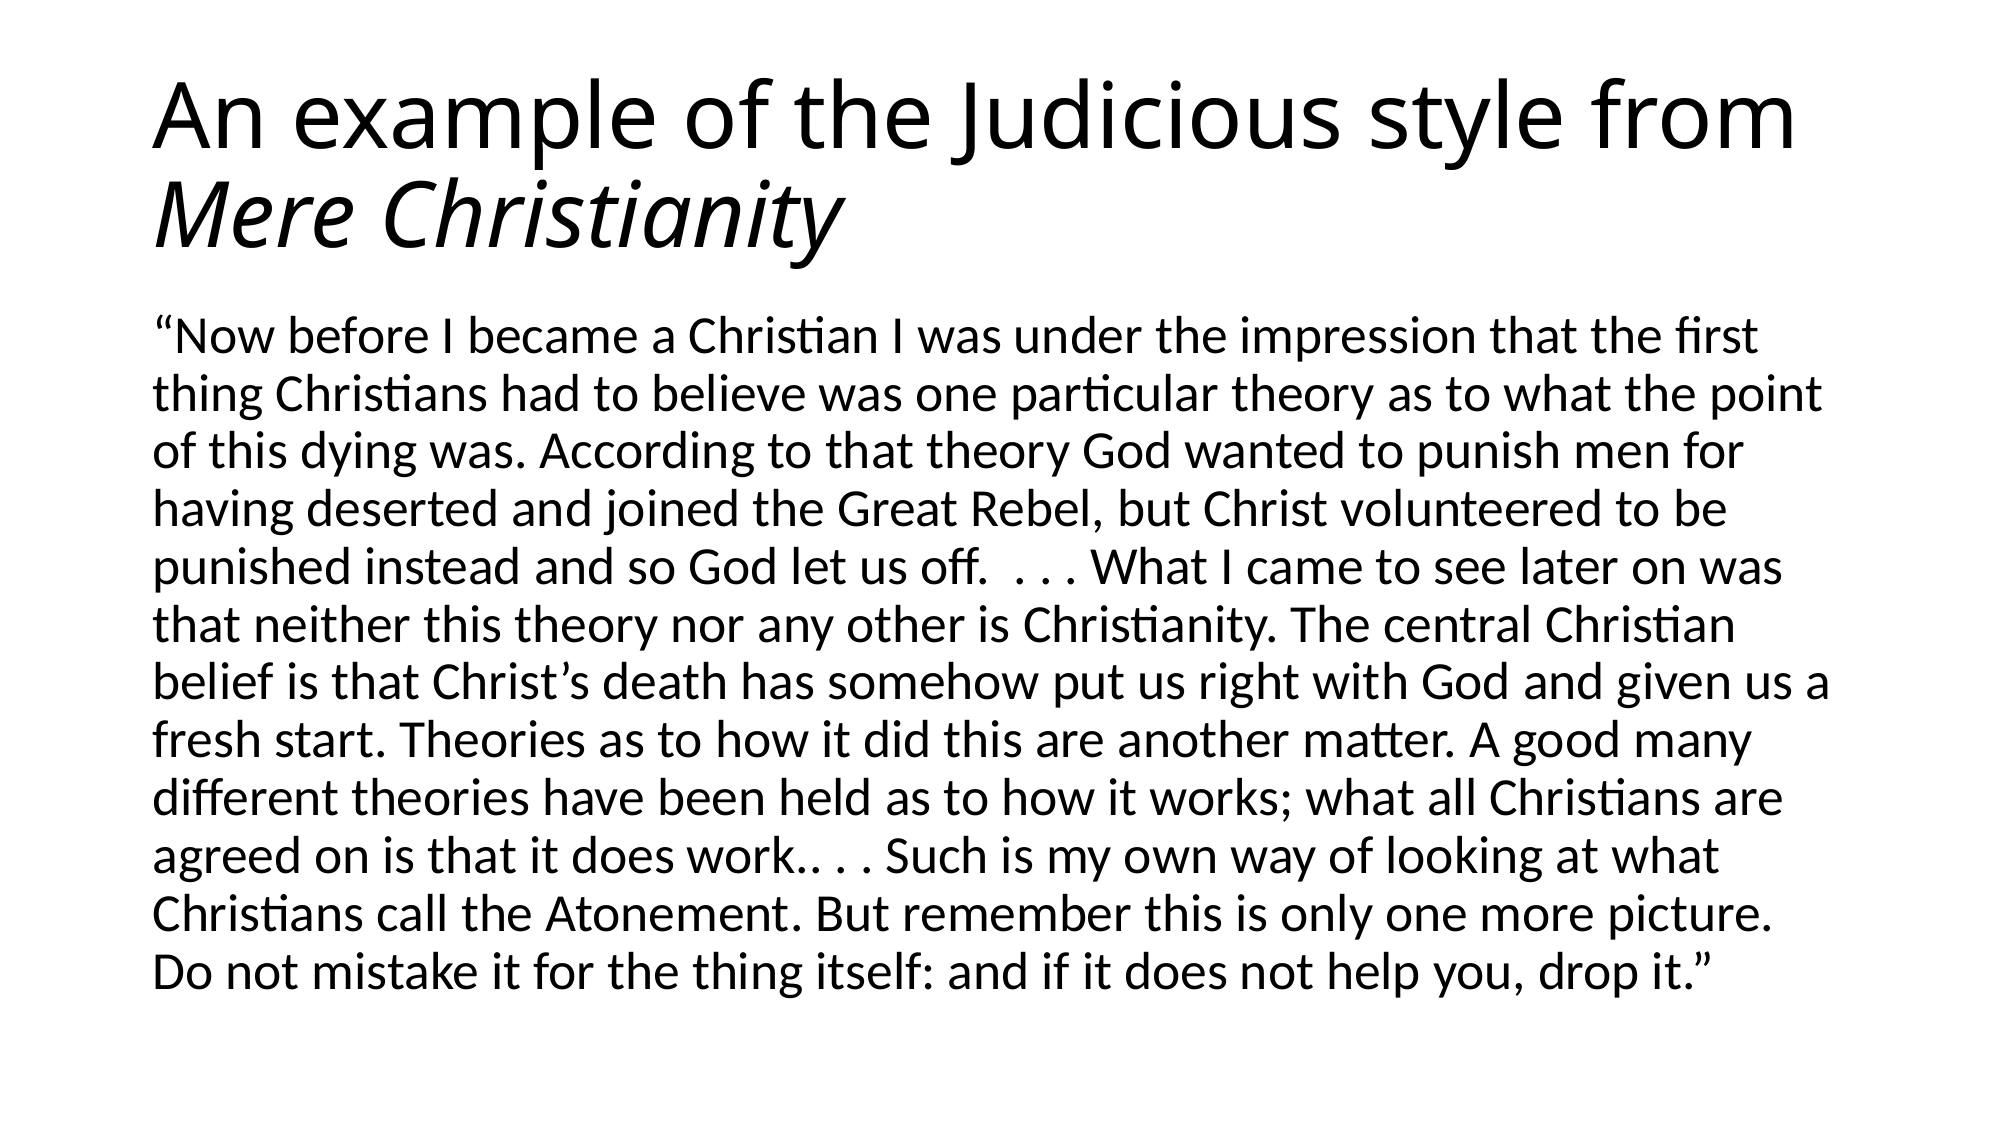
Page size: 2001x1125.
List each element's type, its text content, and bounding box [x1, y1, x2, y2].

title An example of the Judicious style from Mere Christianity [137, 59, 1863, 278]
list “Now before I became a Christian I was under the impression that the first thing Christians had to believe was one particular theory as to what the point of this dying was. According to that theory God wanted to punish men for having deserted and joined the Great Rebel, but Christ volunteered to be punished instead and so God let us off. . . . What I came to see later on was that neither this theory nor any other is Christianity. The central Christian belief is that Christ’s death has somehow put us right with God and given us a fresh start. Theories as to how it did this are another matter. A good many different theories have been held as to how it works; what all Christians are agreed on is that it does work.. . . Such is my own way of looking at what Christians call the Atonement. But remember this is only one more picture. Do not mistake it for the thing itself: and if it does not help you, drop it.” [137, 299, 1863, 1014]
